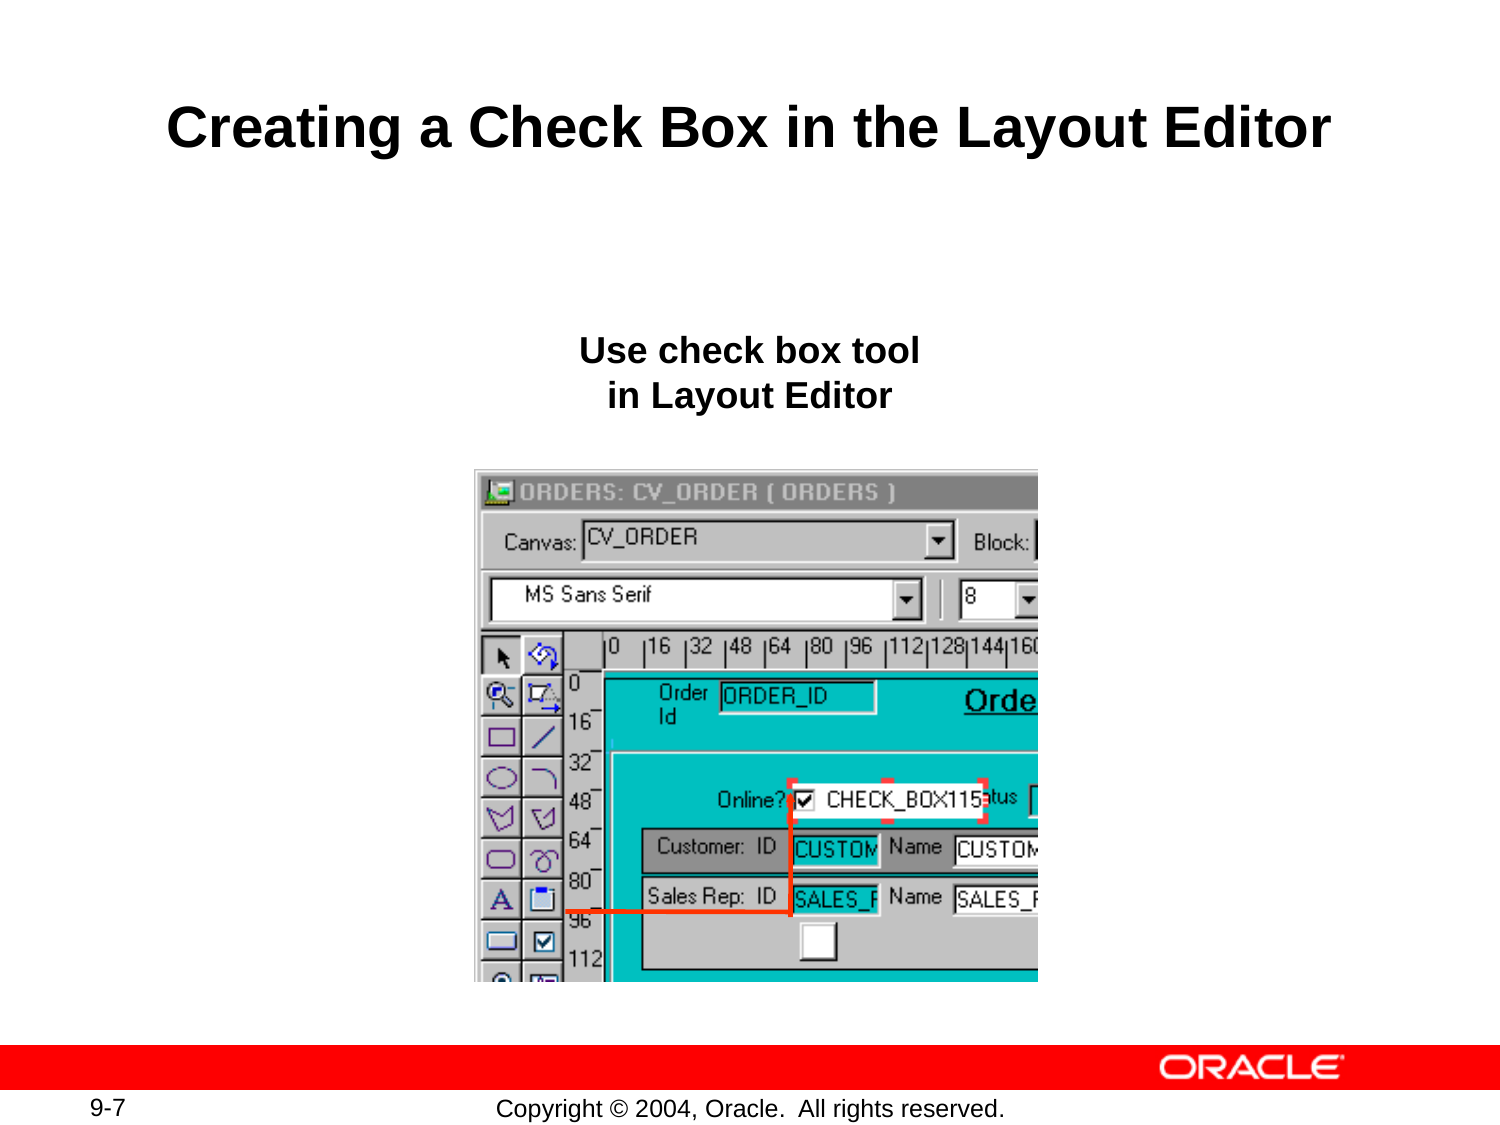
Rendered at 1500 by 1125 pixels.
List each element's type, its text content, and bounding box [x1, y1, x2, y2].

title Creating a Check Box in the Layout Editor [149, 87, 1351, 232]
text_box Use check box tool in Layout Editor [577, 324, 923, 419]
picture [474, 469, 1038, 983]
